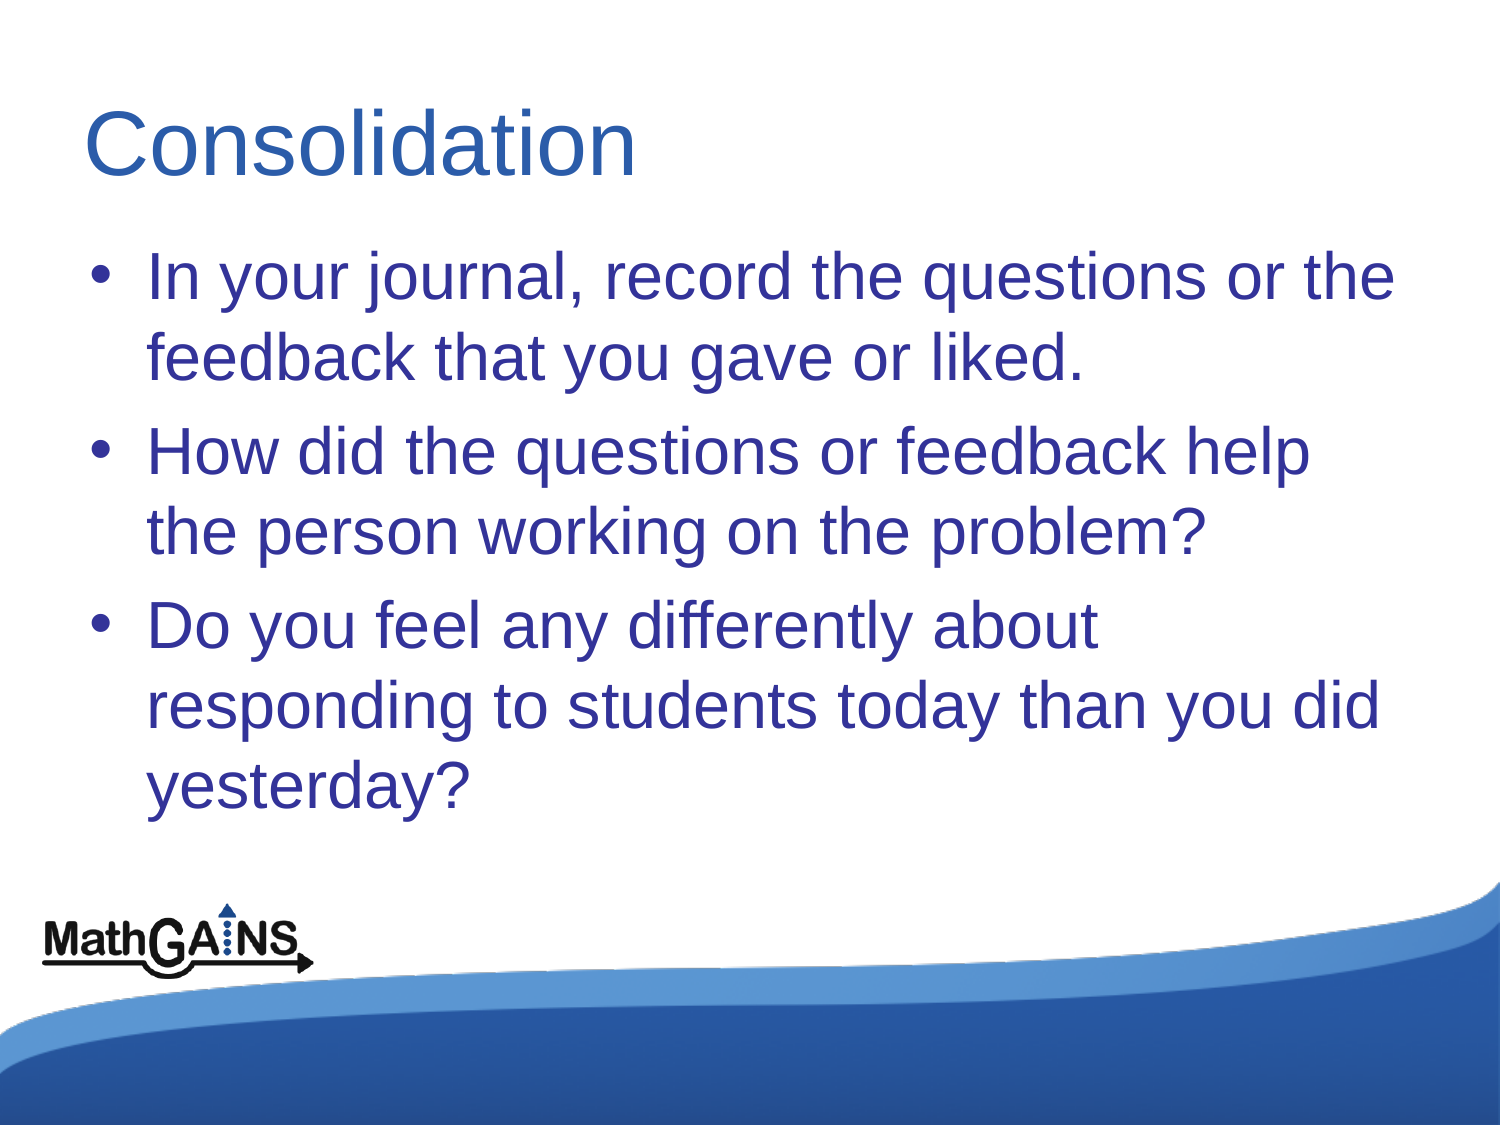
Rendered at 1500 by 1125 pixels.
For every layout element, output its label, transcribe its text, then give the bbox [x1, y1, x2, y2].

picture [0, 878, 1500, 1125]
title Consolidation [74, 14, 1426, 224]
list In your journal, record the questions or the feedback that you gave or liked. How did the questions or feedback help the person working on the problem? Do you feel any differently about responding to students today than you did yesterday? [74, 224, 1426, 1088]
